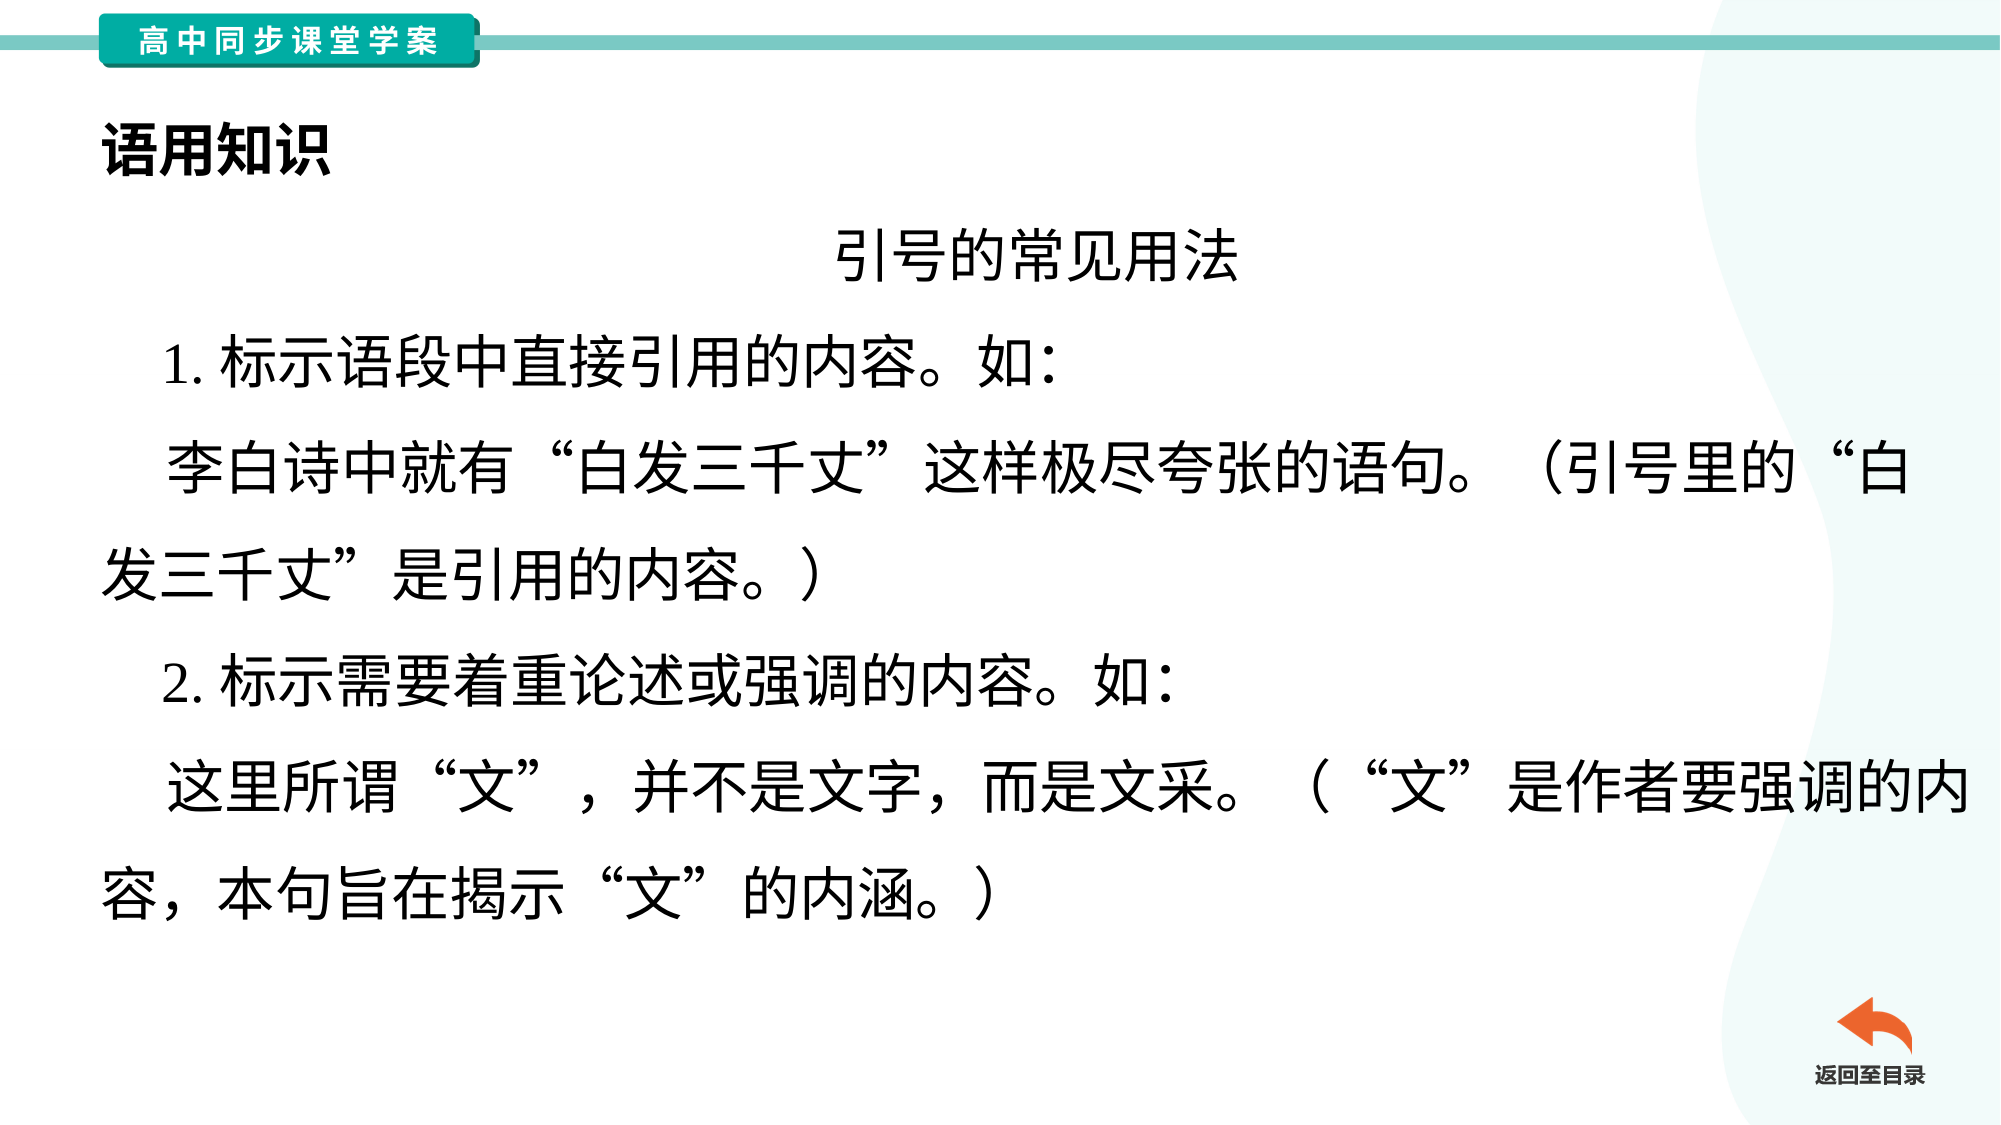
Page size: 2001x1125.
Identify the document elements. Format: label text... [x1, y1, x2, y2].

text_box 语用知识 引号的常见用法 1.标示语段中直接引用的内容。如： 李白诗中就有“白发三千丈”这样极尽夸张的语句。（引号里的“白 发三千丈”是引用的内容。） 2.标示需要着重论述或强调的内容。如： 这里所谓“文”，并不是文字，而是文采。（“文”是作者要强调的内 容，本句旨在揭示“文”的内涵。） [100, 76, 1899, 927]
picture [0, 0, 2000, 1125]
